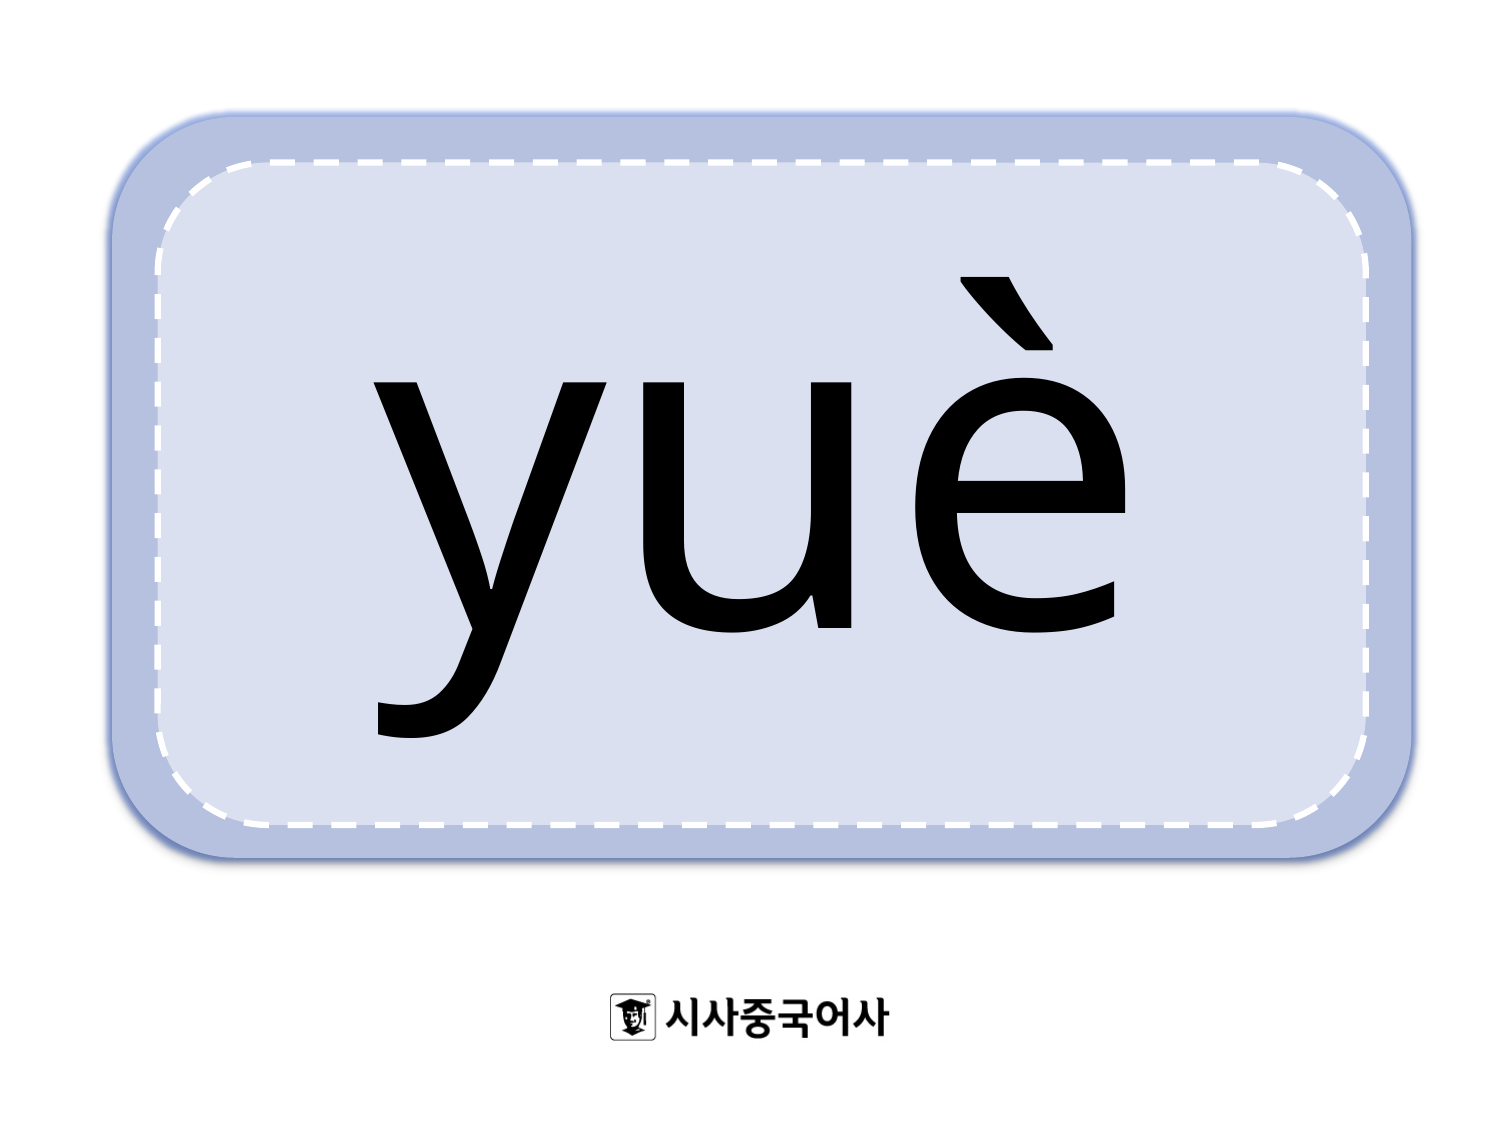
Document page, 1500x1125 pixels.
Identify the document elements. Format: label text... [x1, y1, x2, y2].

text_box yuè [157, 113, 1366, 776]
picture [602, 987, 898, 1047]
